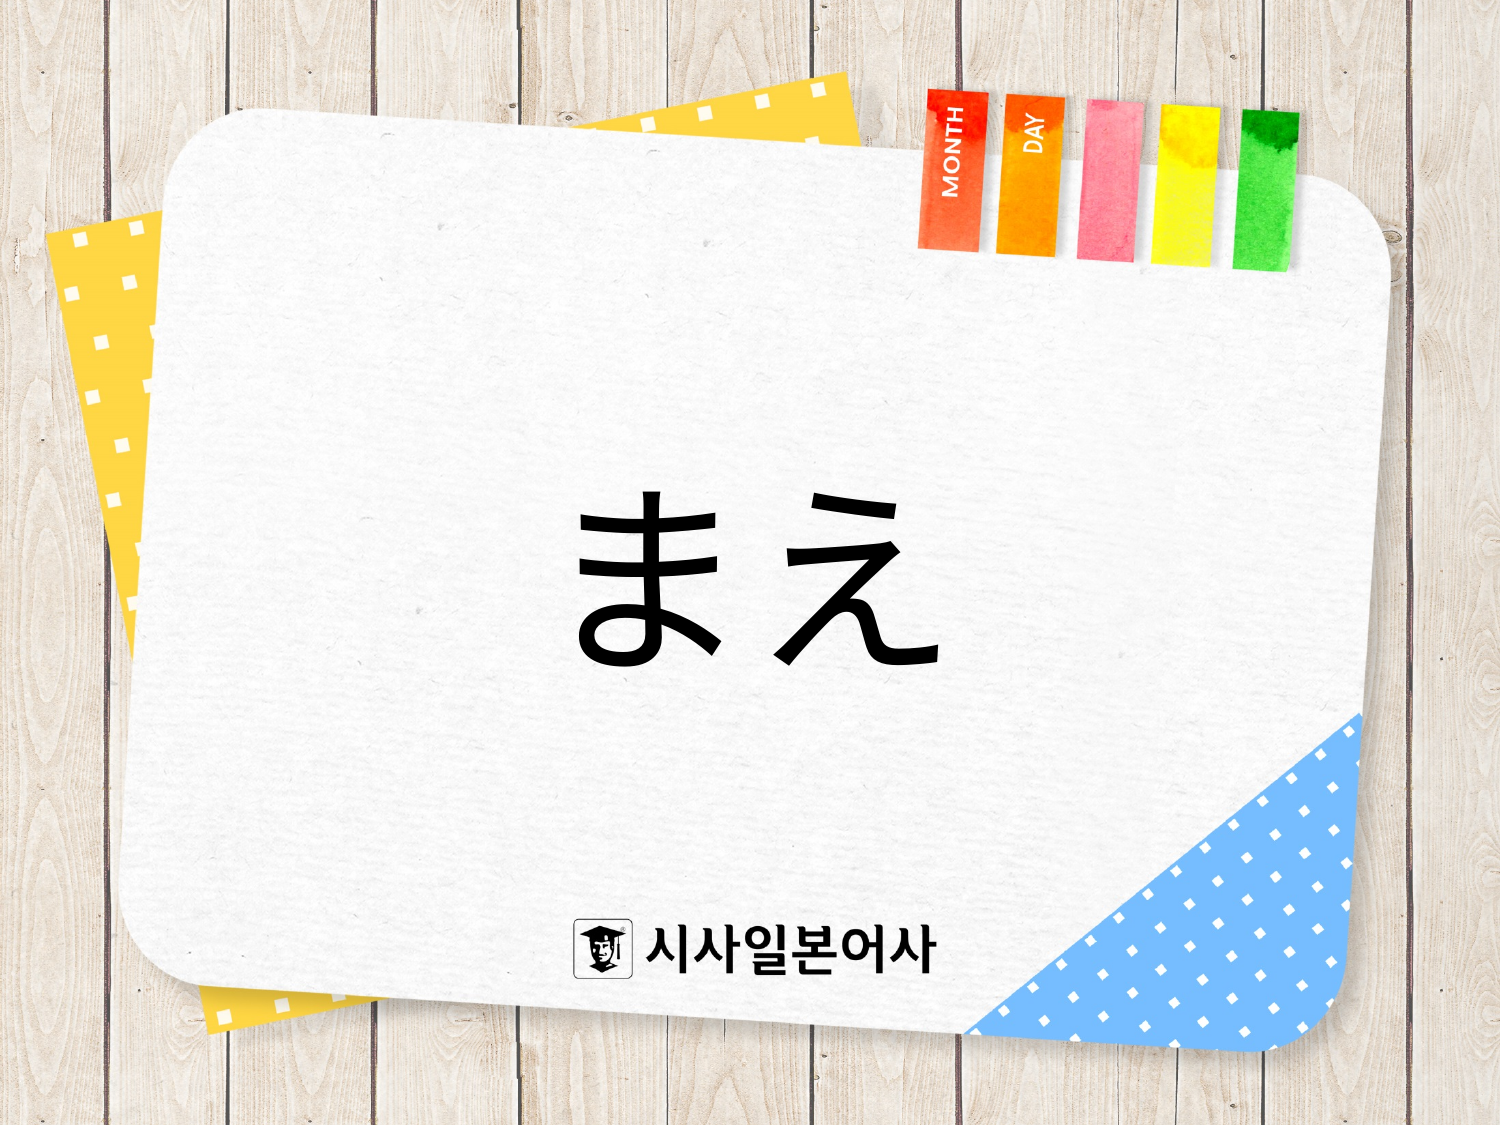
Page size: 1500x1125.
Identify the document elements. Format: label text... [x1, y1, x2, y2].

title まえ [75, 338, 1425, 811]
picture [0, 0, 1500, 1125]
